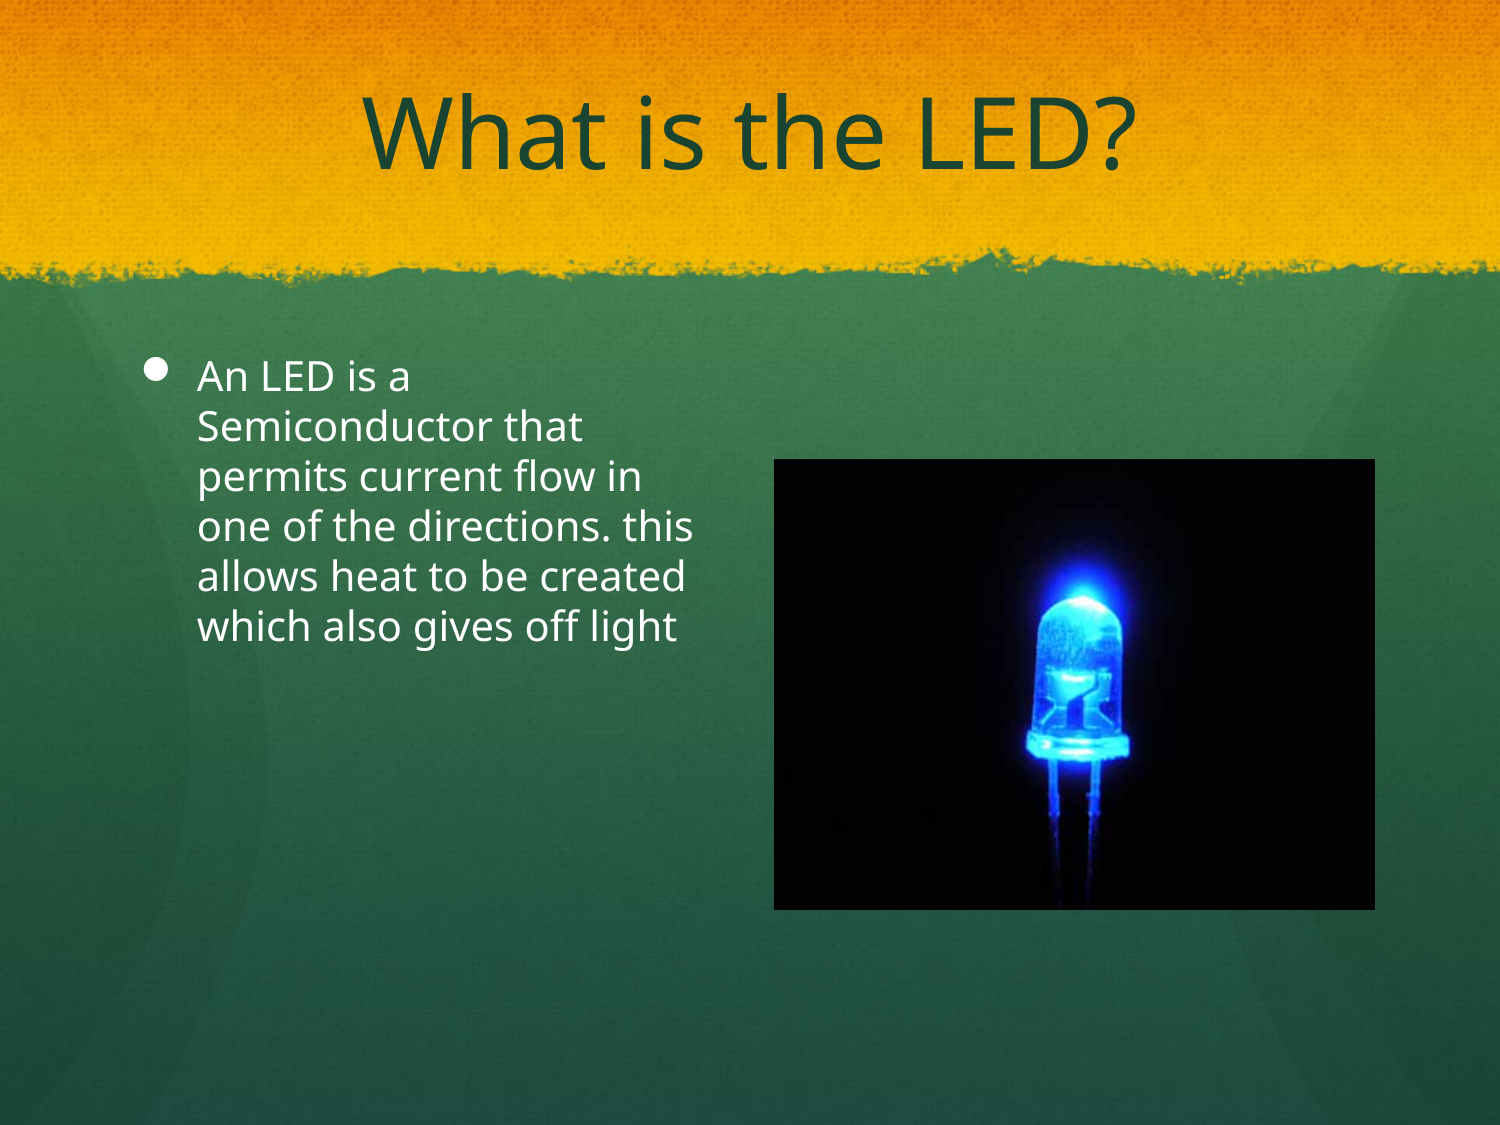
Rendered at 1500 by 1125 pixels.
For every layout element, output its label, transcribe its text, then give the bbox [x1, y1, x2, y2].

title What is the LED? [125, 13, 1375, 246]
picture [0, 0, 1500, 1125]
list An LED is a Semiconductor that permits current flow in one of the directions. this allows heat to be created which also gives off light [125, 341, 726, 1029]
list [773, 341, 1375, 1029]
